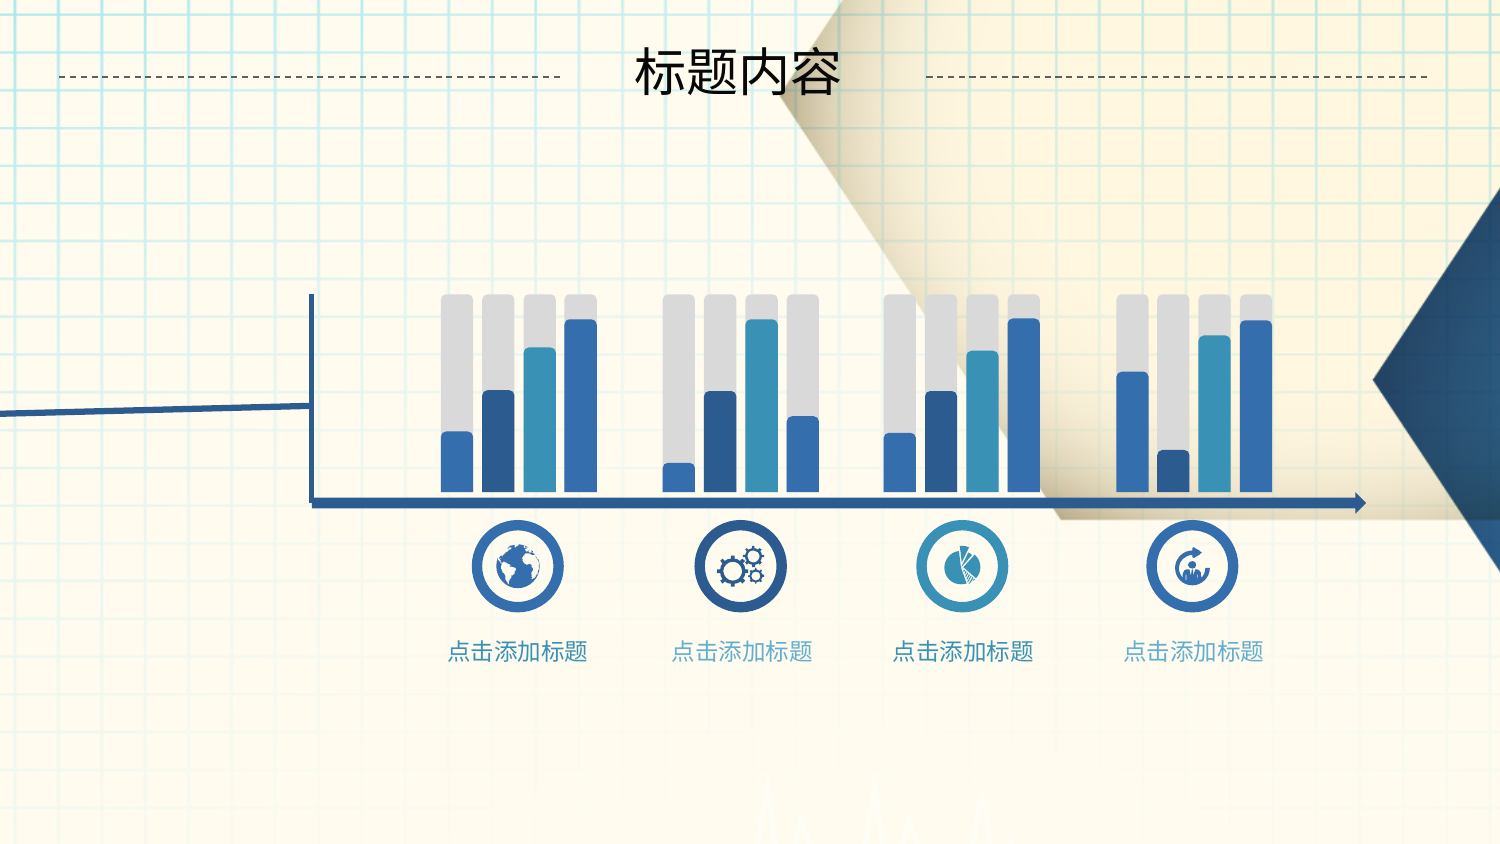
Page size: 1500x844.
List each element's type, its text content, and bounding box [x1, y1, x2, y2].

text_box 点击添加标题 [421, 623, 615, 666]
text_box [699, 525, 782, 608]
text_box [496, 544, 540, 589]
text_box [476, 525, 559, 608]
text_box [717, 545, 765, 587]
picture [0, 0, 1500, 844]
text_box 标题内容 [608, 32, 868, 110]
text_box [0, 294, 1367, 515]
text_box [1175, 547, 1210, 586]
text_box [921, 524, 1004, 608]
text_box 点击添加标题 [645, 623, 839, 666]
text_box 点击添加标题 [866, 623, 1061, 666]
text_box 点击添加标题 [1096, 623, 1291, 666]
text_box [1151, 525, 1234, 608]
